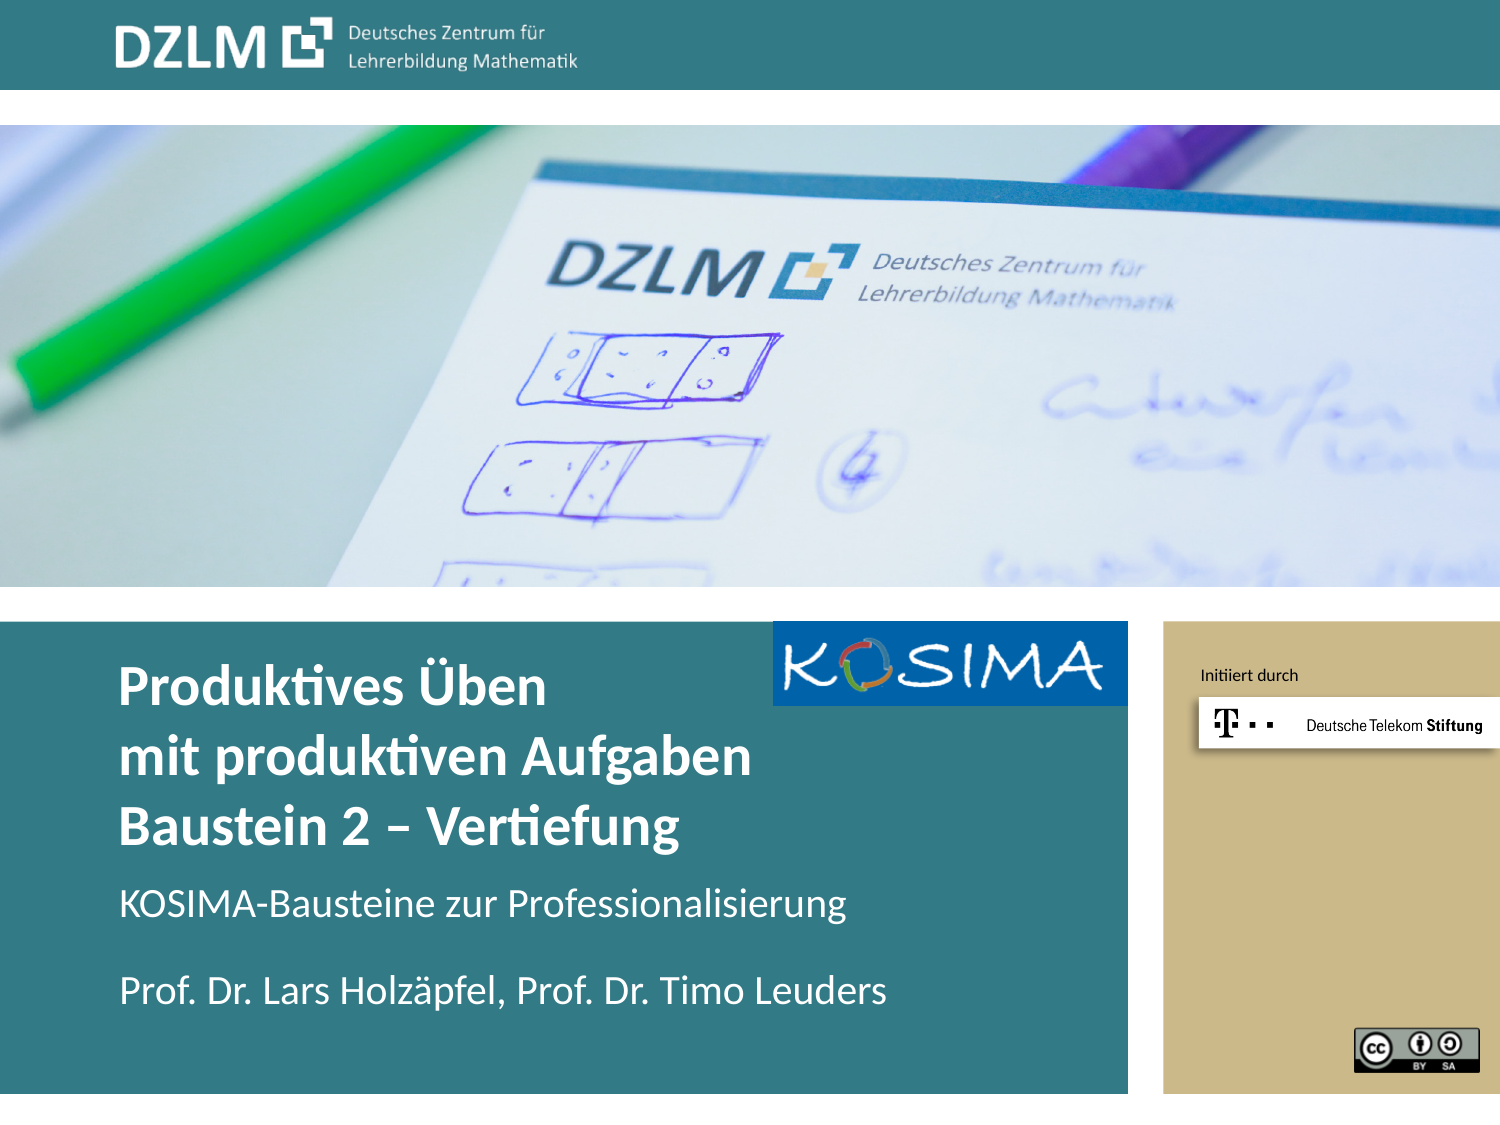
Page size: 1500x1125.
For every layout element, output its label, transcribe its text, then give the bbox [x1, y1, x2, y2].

subtitle KOSIMA-Bausteine zur Professionalisierung Prof. Dr. Lars Holzäpfel, Prof. Dr. Timo Leuders [101, 857, 1070, 1048]
title Produktives Üben mit produktiven Aufgaben Baustein 2 – Vertiefung [103, 658, 1069, 846]
picture [1203, 697, 1493, 749]
picture [0, 125, 1500, 587]
picture [773, 621, 1128, 707]
picture [1353, 1027, 1480, 1074]
